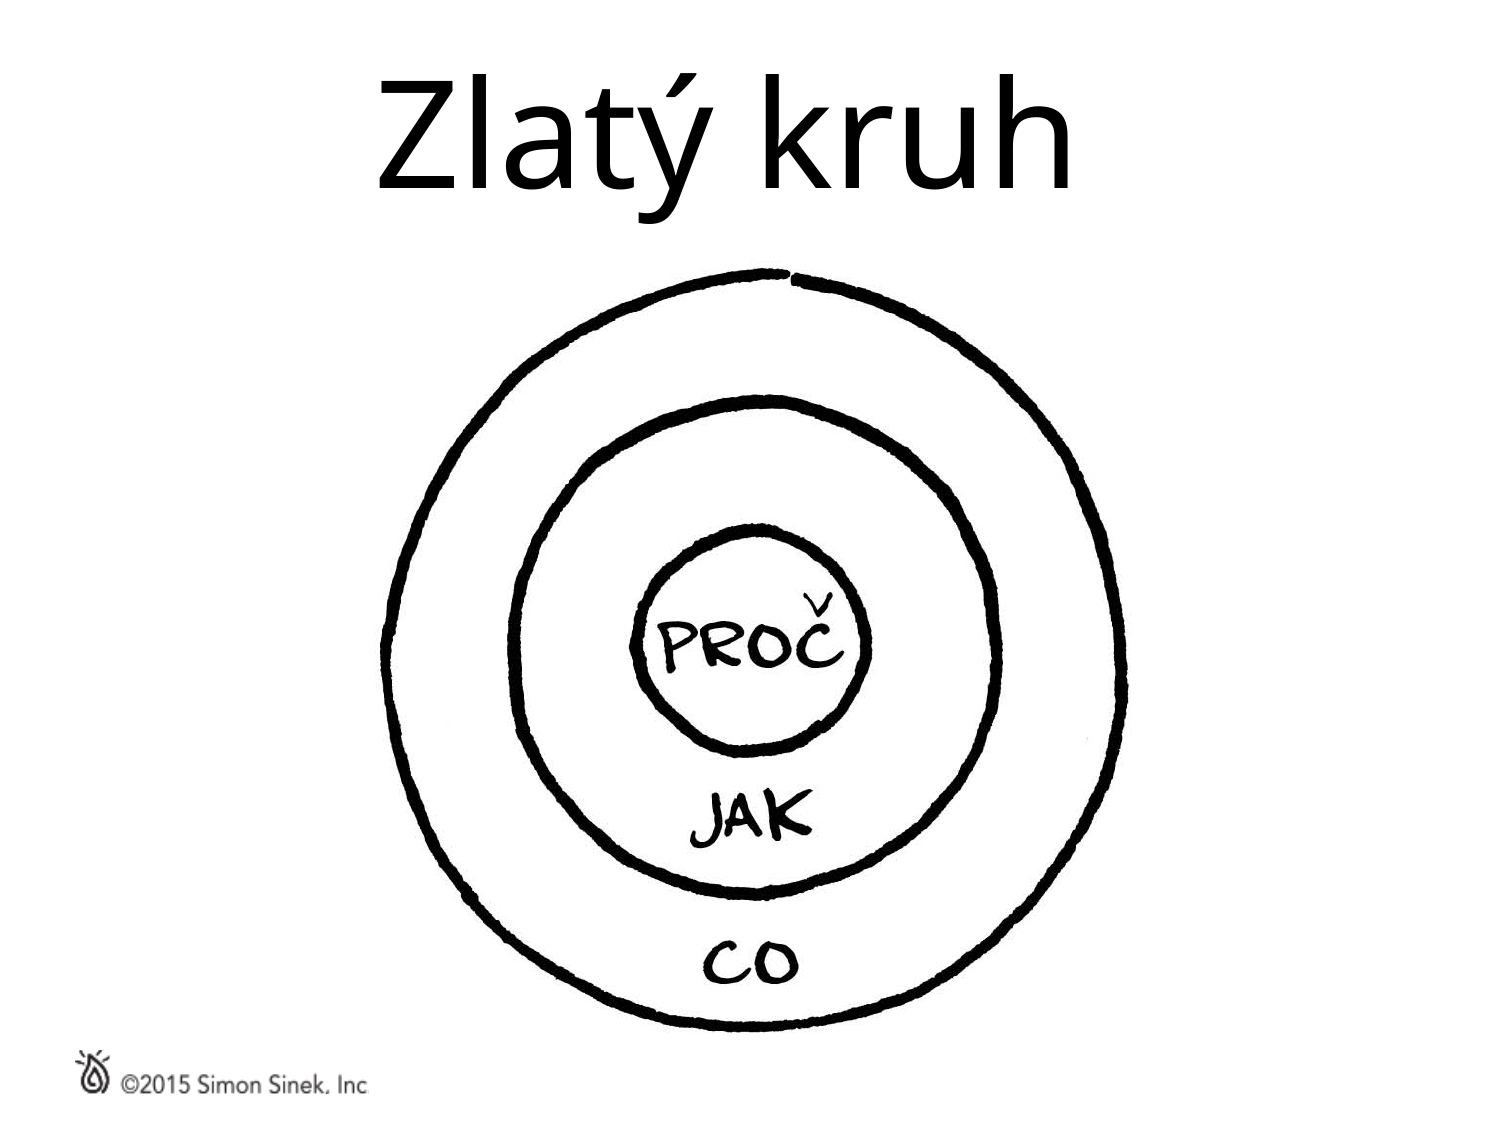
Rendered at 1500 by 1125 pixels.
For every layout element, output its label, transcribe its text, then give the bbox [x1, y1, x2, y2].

text_box Zlatý kruh [360, 30, 1176, 226]
picture [74, 255, 1152, 1094]
